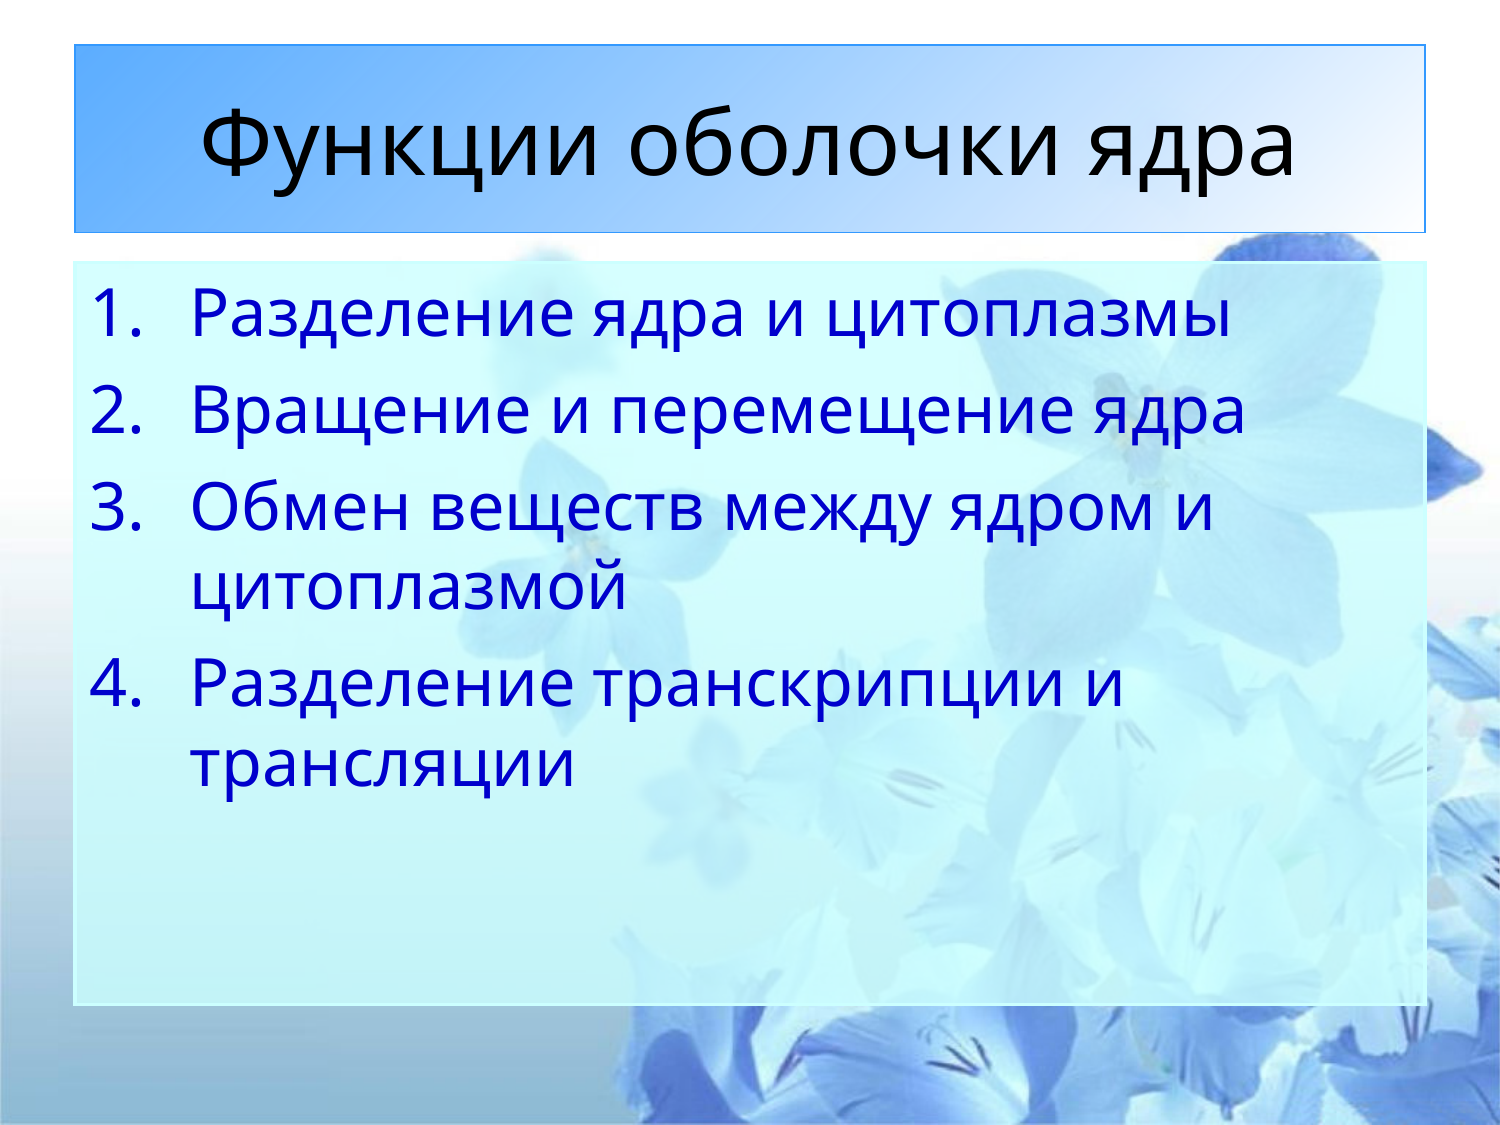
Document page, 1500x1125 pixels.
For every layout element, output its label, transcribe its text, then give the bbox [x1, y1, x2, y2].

list Разделение ядра и цитоплазмы Вращение и перемещение ядра Обмен веществ между ядром и цитоплазмой Разделение транскрипции и трансляции [74, 262, 1426, 1006]
title Функции оболочки ядра [74, 44, 1426, 233]
picture [0, 0, 1500, 1125]
